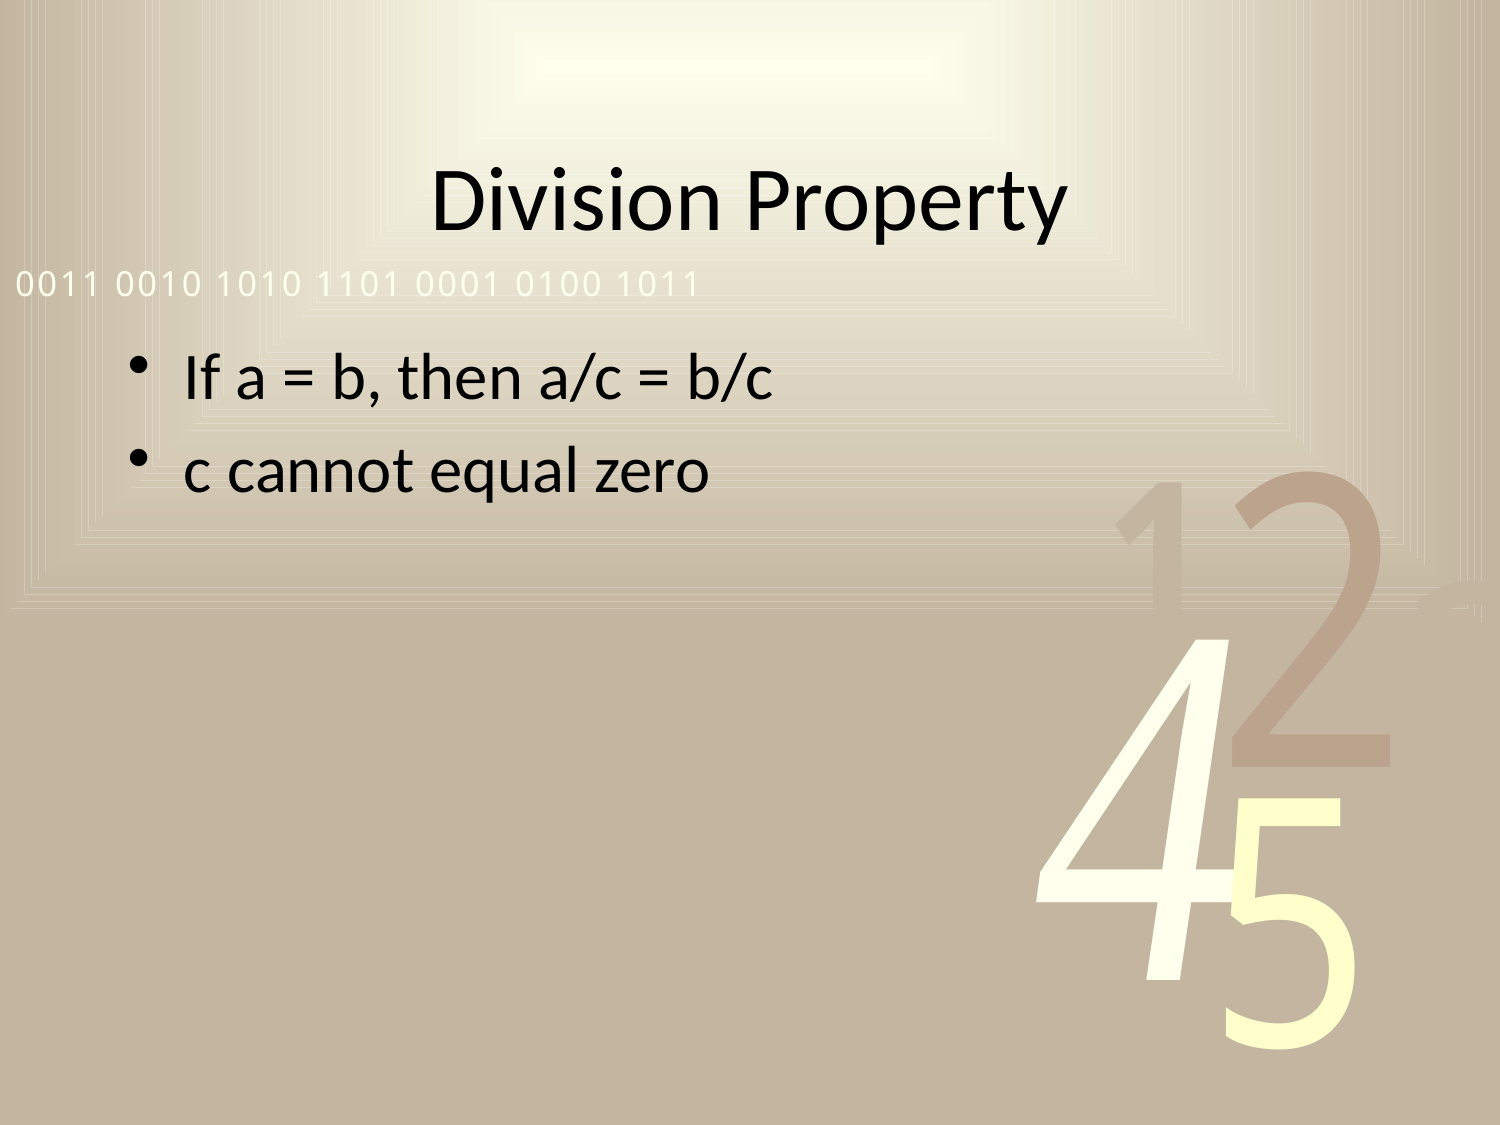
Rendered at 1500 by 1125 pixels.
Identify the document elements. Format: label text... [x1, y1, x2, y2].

title Division Property [112, 99, 1388, 288]
list If a = b, then a/c = b/c c cannot equal zero [112, 324, 1388, 1001]
